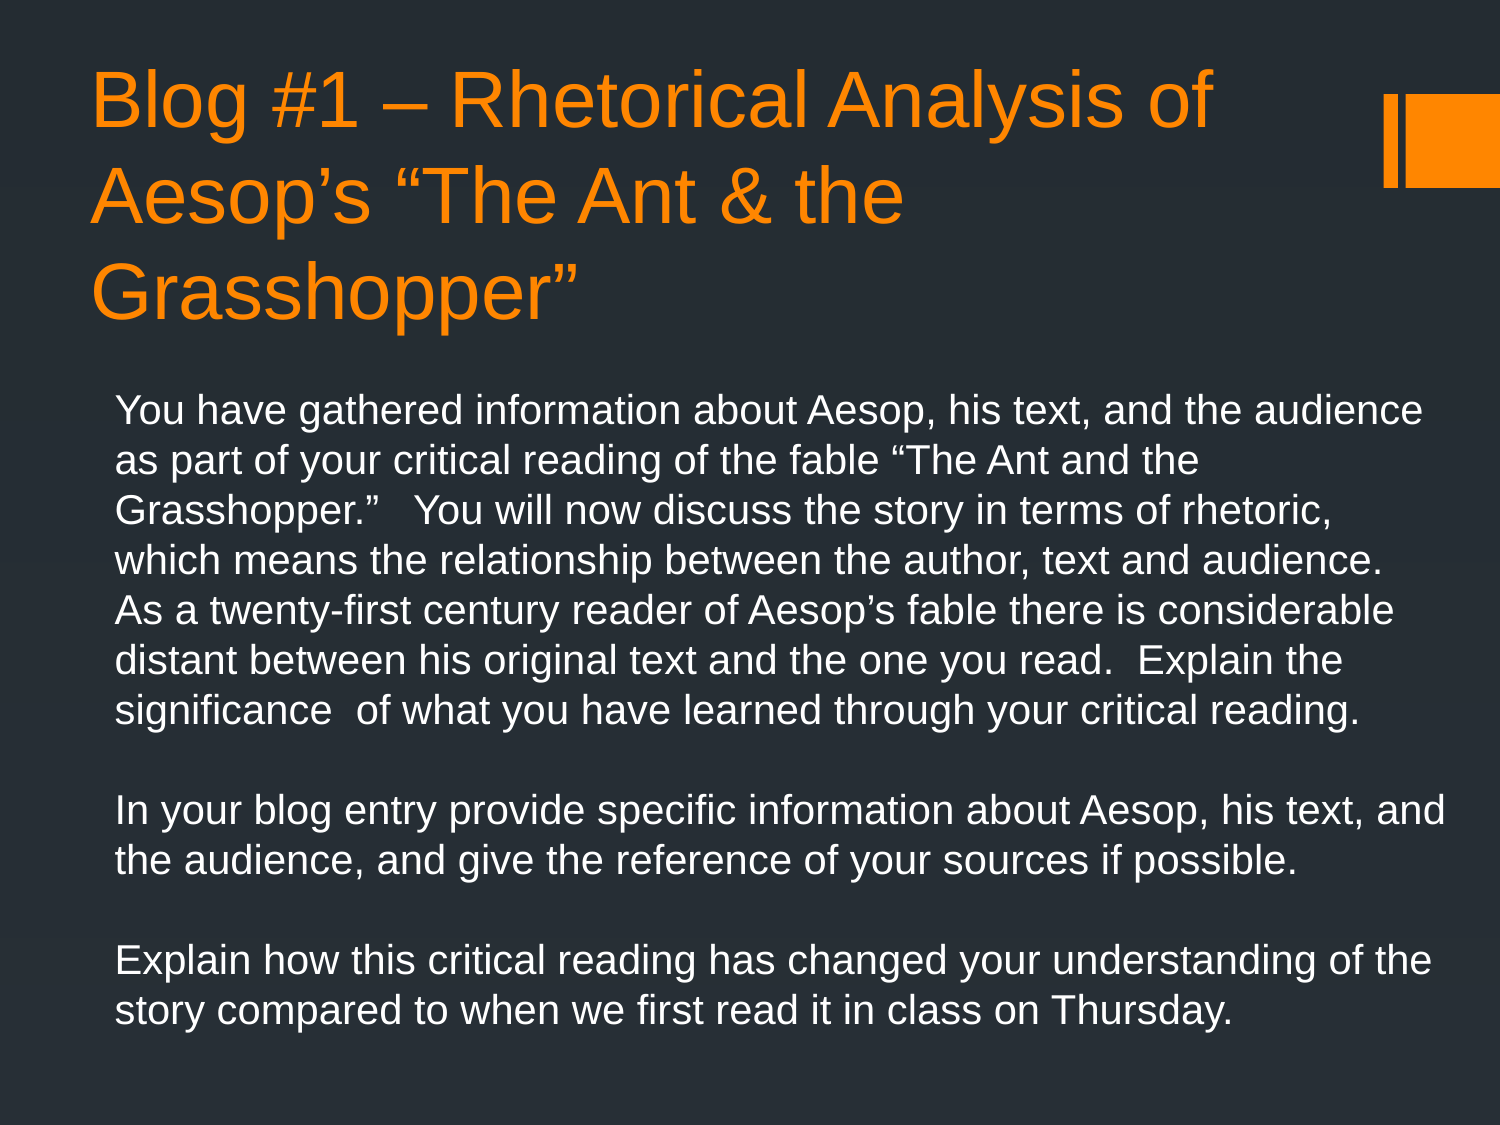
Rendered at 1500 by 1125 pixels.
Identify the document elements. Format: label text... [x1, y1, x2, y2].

text_box You have gathered information about Aesop, his text, and the audience as part of your critical reading of the fable “The Ant and the Grasshopper.” You will now discuss the story in terms of rhetoric, which means the relationship between the author, text and audience. As a twenty-first century reader of Aesop’s fable there is considerable distant between his original text and the one you read. Explain the significance of what you have learned through your critical reading. In your blog entry provide specific information about Aesop, his text, and the audience, and give the reference of your sources if possible. Explain how this critical reading has changed your understanding of the story compared to when we first read it in class on Thursday. [99, 375, 1463, 1040]
title Blog #1 – Rhetorical Analysis of Aesop’s “The Ant & the Grasshopper” [75, 37, 1275, 343]
